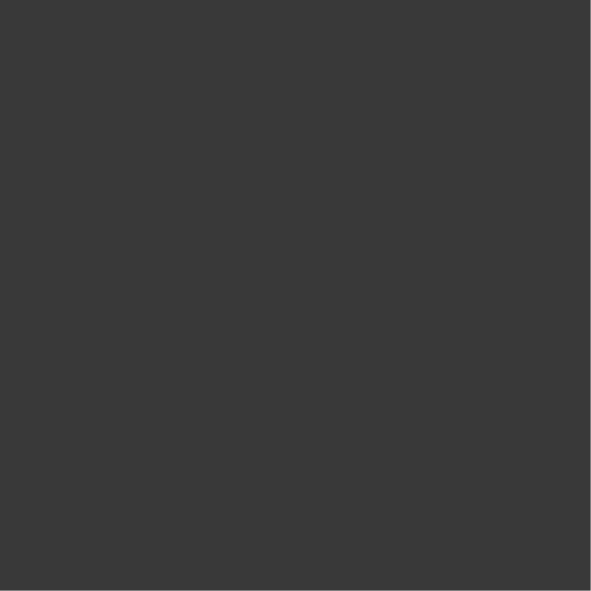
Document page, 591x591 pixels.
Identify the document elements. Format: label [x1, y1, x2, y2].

text_box [0, 0, 591, 591]
